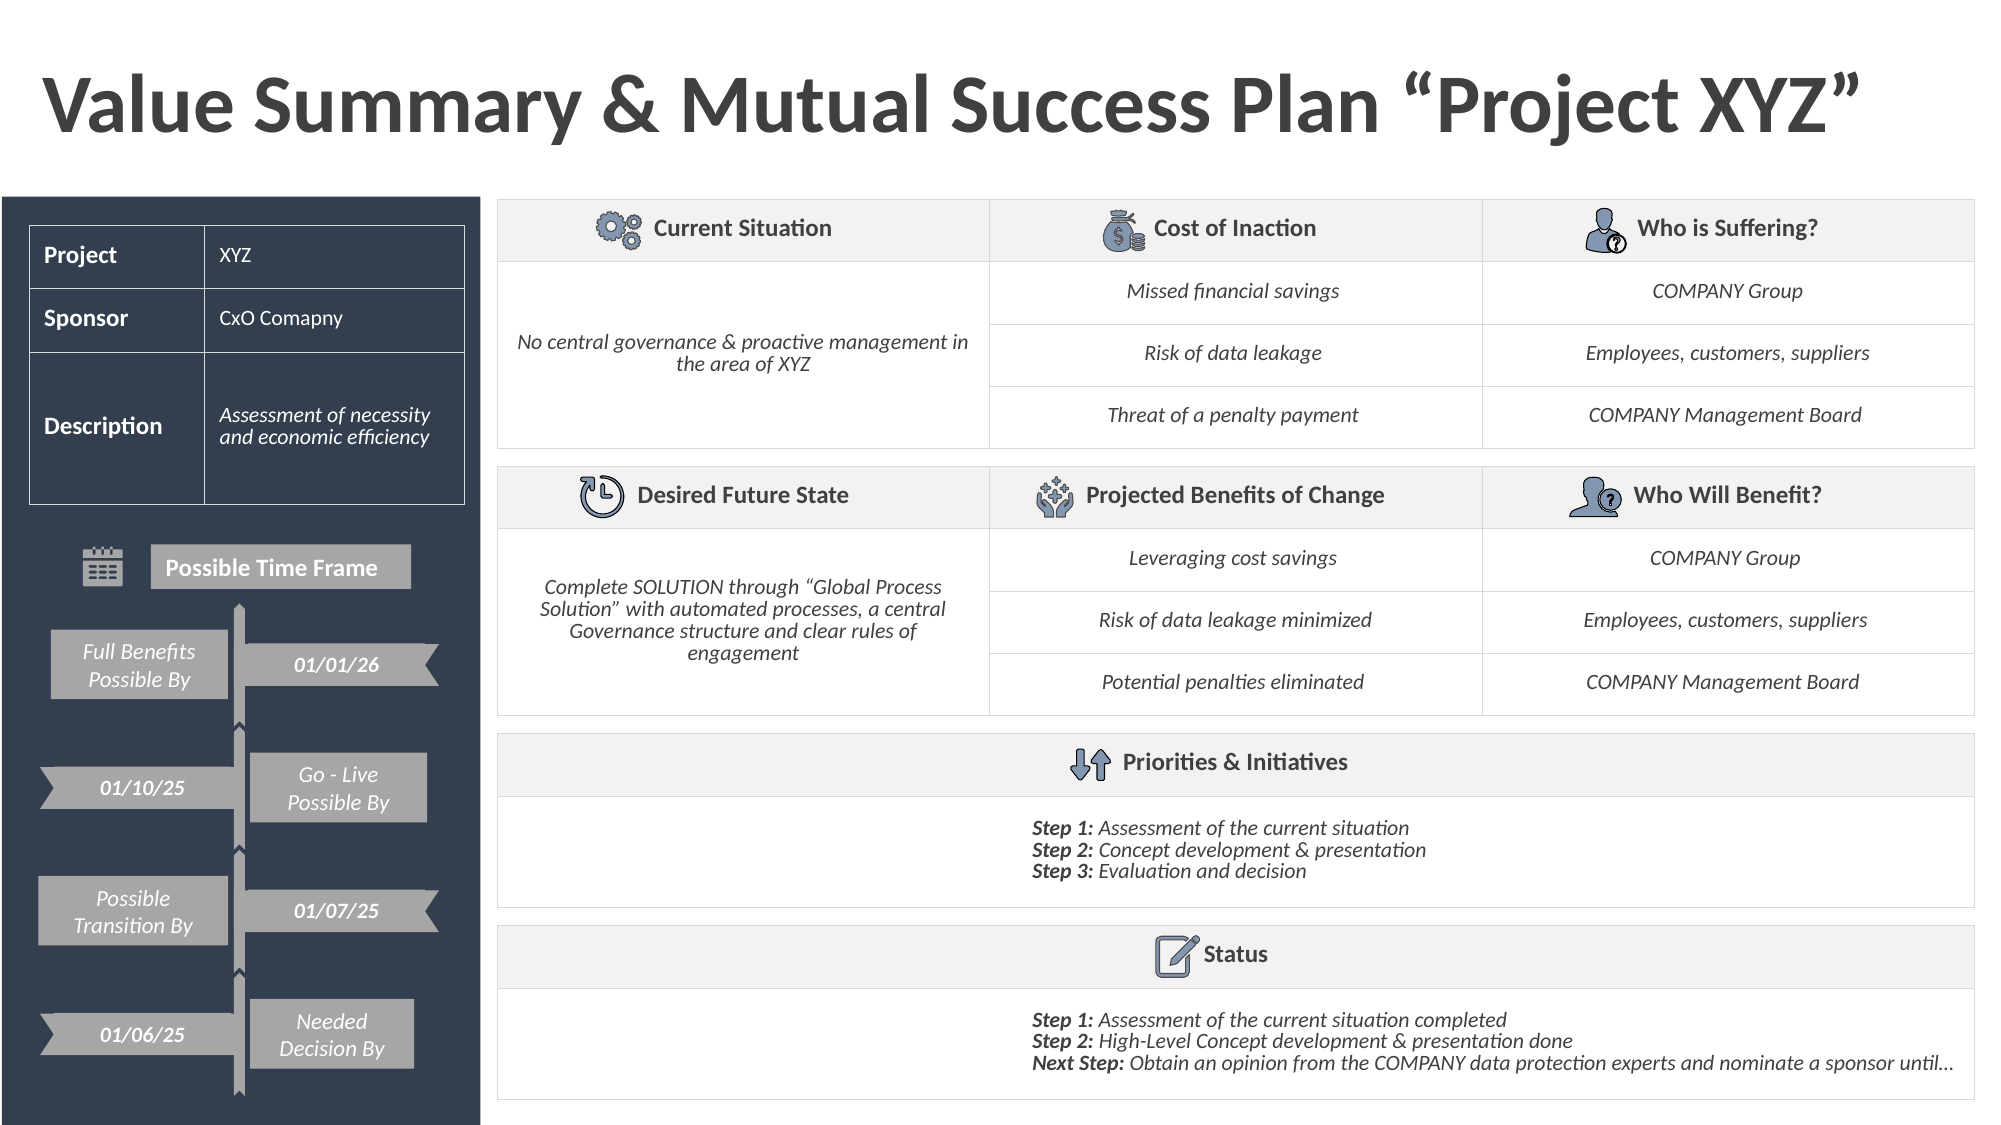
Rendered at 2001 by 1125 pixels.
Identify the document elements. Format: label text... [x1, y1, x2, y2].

table_header XYZ [205, 226, 464, 288]
table_header Project [30, 226, 204, 288]
table_header Cost of Inaction [990, 200, 1482, 261]
text_box [1040, 483, 1051, 493]
table_cell COMPANY Management Board [1483, 387, 1974, 448]
table_cell No central governance & proactive management in the area of XYZ [498, 262, 989, 448]
table_cell Employees, customers, suppliers [1483, 592, 1974, 653]
table_cell Leveraging cost savings [990, 529, 1482, 591]
table_cell COMPANY Group [1483, 529, 1974, 591]
table_header Current Situation [498, 200, 989, 261]
table_cell Assessment of necessity and economic efficiency [205, 353, 464, 504]
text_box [1069, 749, 1112, 781]
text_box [1586, 208, 1627, 254]
table_header Who Will Benefit? [1483, 467, 1974, 528]
text_box [1060, 484, 1069, 493]
table_cell Employees, customers, suppliers [1483, 325, 1974, 386]
text_box [1036, 492, 1054, 517]
table_cell COMPANY Group [1483, 262, 1974, 324]
text_box [1048, 489, 1062, 504]
text_box [1155, 935, 1200, 978]
table_cell Description [30, 353, 204, 504]
text_box [1056, 492, 1074, 517]
title Value Summary & Mutual Success Plan “Project XYZ” [27, 28, 1975, 184]
table_header Priorities & Initiatives [498, 734, 1974, 796]
table_cell Threat of a penalty payment [990, 387, 1482, 448]
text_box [38, 544, 439, 1096]
table_header Desired Future State [498, 467, 989, 528]
table_cell Risk of data leakage minimized [990, 592, 1482, 653]
table_cell Potential penalties eliminated [990, 654, 1482, 715]
table_cell Sponsor [30, 289, 204, 352]
table_header Who is Suffering? [1483, 200, 1974, 261]
table_cell Complete SOLUTION through “Global Process Solution” with automated processes, a central Governance structure and clear rules of engagement [498, 529, 989, 715]
text_box [1103, 210, 1145, 252]
table_cell Missed financial savings [990, 262, 1482, 324]
table_cell Step 1: Assessment of the current situation completed Step 2: High-Level Concept development & presentation done Next Step: Obtain an opinion from the COMPANY data protection experts and nominate a sponsor until… [498, 989, 1974, 1099]
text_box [1569, 477, 1622, 517]
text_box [580, 475, 625, 519]
table_cell Step 1: Assessment of the current situation Step 2: Concept development & presentation Step 3: Evaluation and decision [498, 797, 1974, 907]
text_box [596, 211, 642, 250]
table_header Projected Benefits of Change [990, 467, 1482, 528]
text_box [1052, 476, 1061, 486]
table_cell COMPANY Management Board [1483, 654, 1974, 715]
table_cell CxO Comapny [205, 289, 464, 352]
text_box [1, 196, 482, 1125]
table_header Status [498, 926, 1974, 988]
table_cell Risk of data leakage [990, 325, 1482, 386]
